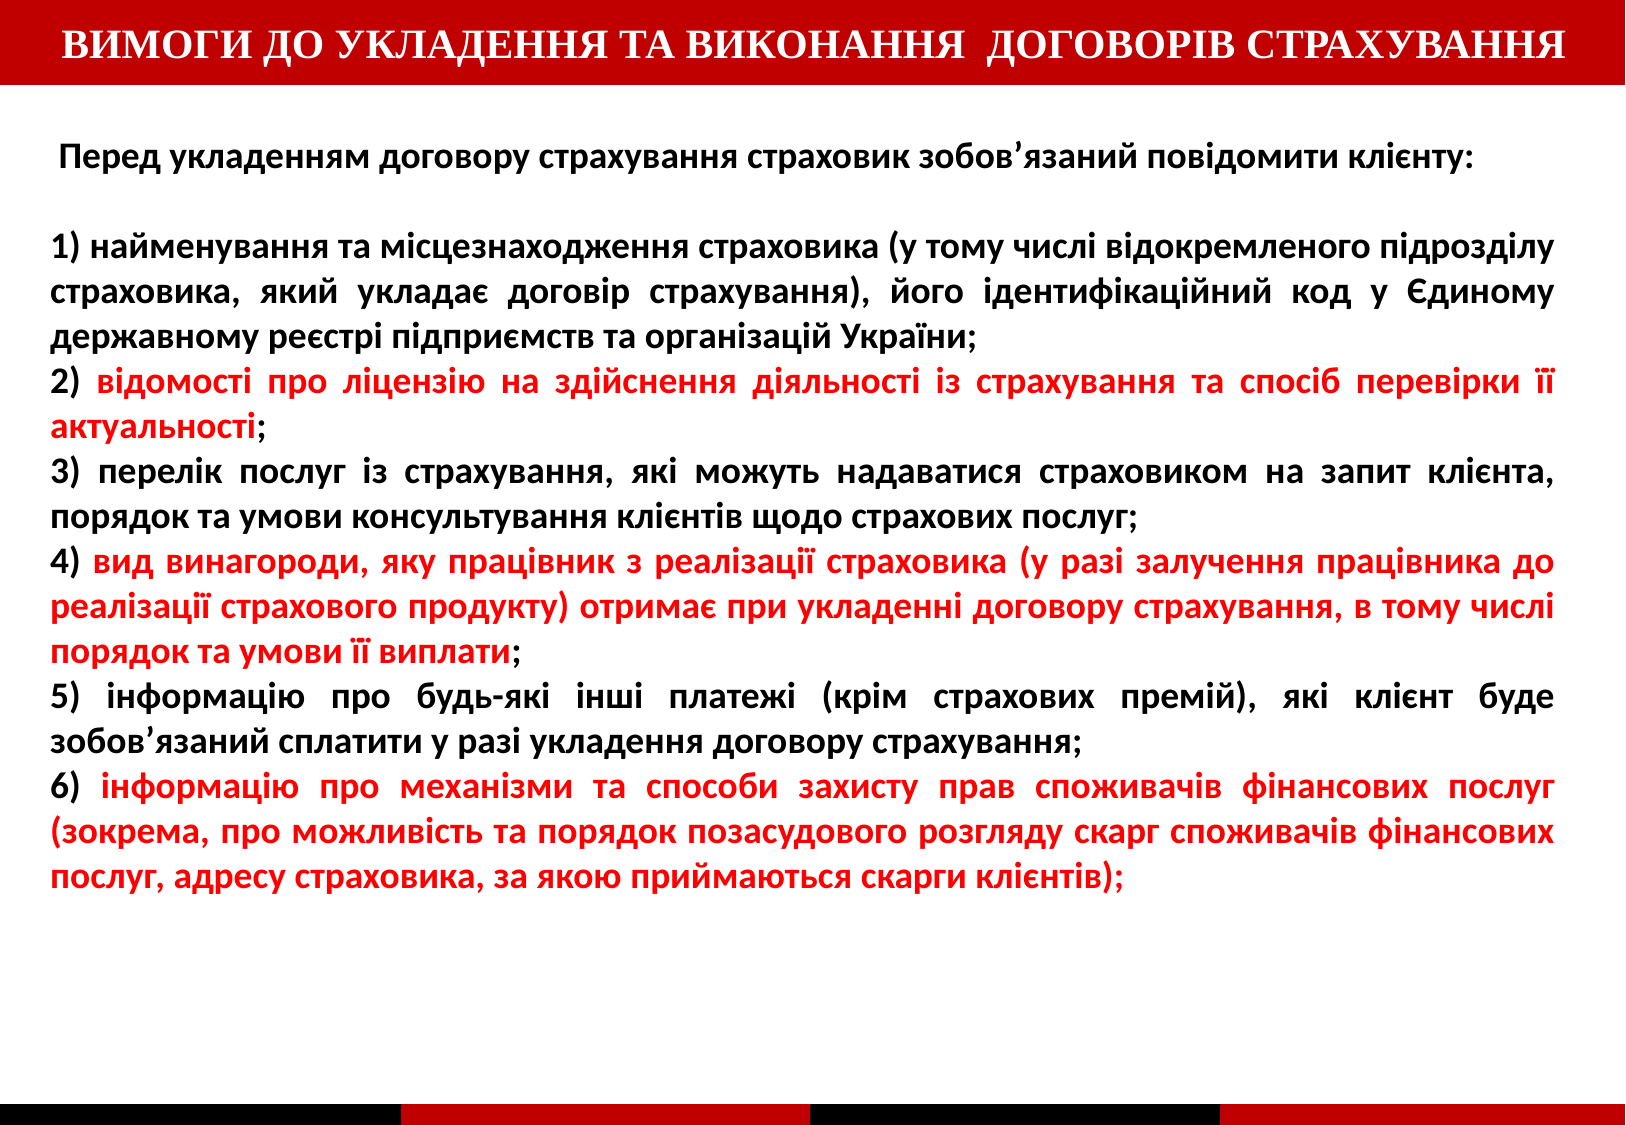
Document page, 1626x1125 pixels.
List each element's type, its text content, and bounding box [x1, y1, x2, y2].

text_box Перед укладенням договору страхування страховик зобов’язаний повідомити клієнту: 1) найменування та місцезнаходження страховика (у тому числі відокремленого підрозділу страховика, який укладає договір страхування), його ідентифікаційний код у Єдиному державному реєстрі підприємств та організацій України; 2) відомості про ліцензію на здійснення діяльності із страхування та спосіб перевірки її актуальності; 3) перелік послуг із страхування, які можуть надаватися страховиком на запит клієнта, порядок та умови консультування клієнтів щодо страхових послуг; 4) вид винагороди, яку працівник з реалізації страховика (у разі залучення працівника до реалізації страхового продукту) отримає при укладенні договору страхування, в тому числі порядок та умови її виплати; 5) інформацію про будь-які інші платежі (крім страхових премій), які клієнт буде зобов’язаний сплатити у разі укладення договору страхування; 6) інформацію про механізми та способи захисту прав споживачів фінансових послуг (зокрема, про можливість та порядок позасудового розгляду скарг споживачів фінансових послуг, адресу страховика, за якою приймаються скарги клієнтів); [35, 123, 1571, 904]
text_box [810, 1104, 1220, 1125]
text_box [0, 1104, 401, 1125]
text_box [401, 1104, 810, 1125]
text_box ВИМОГИ ДО УКЛАДЕННЯ ТА ВИКОНАННЯ ДОГОВОРІВ СТРАХУВАННЯ [0, 0, 1625, 85]
text_box [1220, 1104, 1625, 1125]
